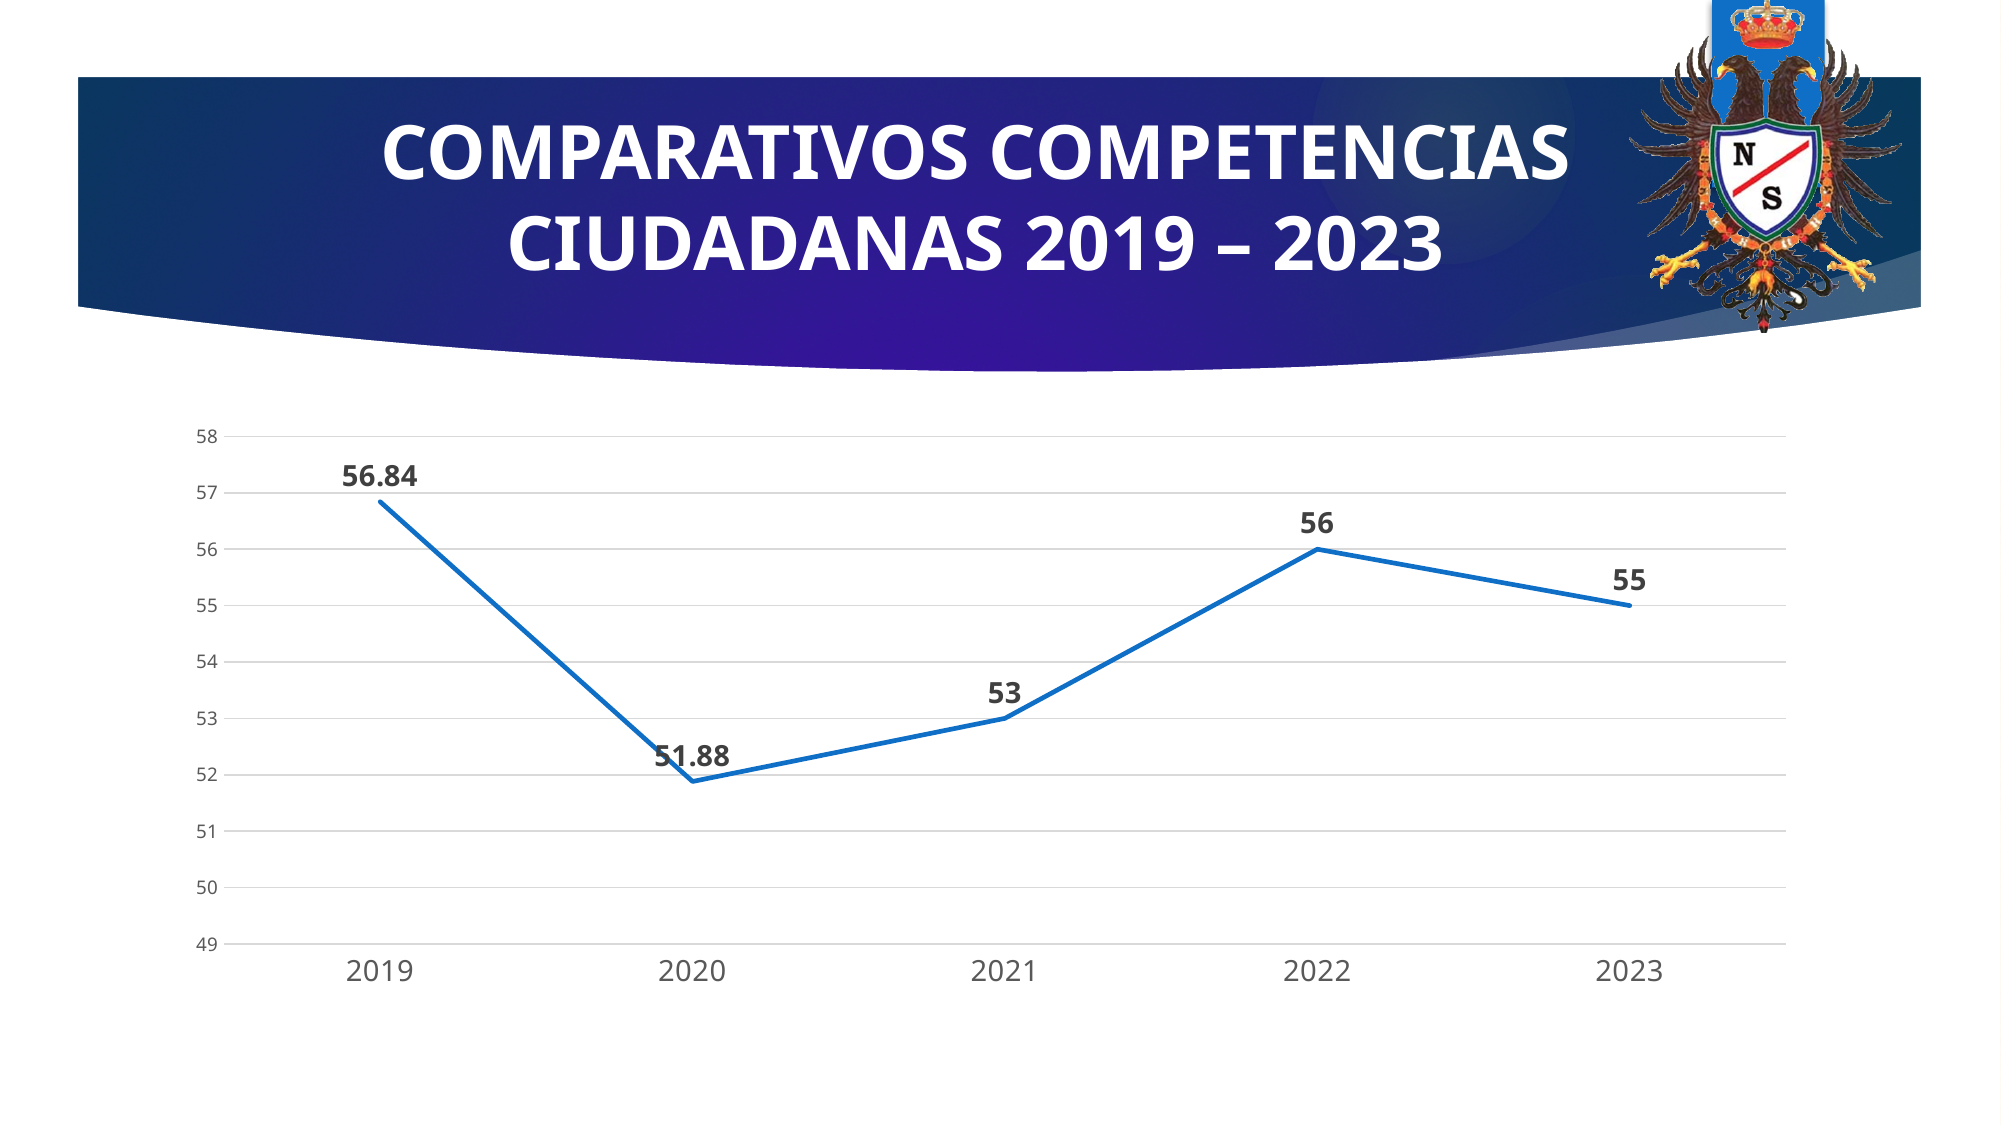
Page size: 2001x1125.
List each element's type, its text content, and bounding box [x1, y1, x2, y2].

picture [1619, 0, 1909, 334]
title COMPARATIVOS COMPETENCIAS CIUDADANAS 2019 – 2023 [270, 86, 1613, 304]
chart [162, 411, 1820, 1003]
